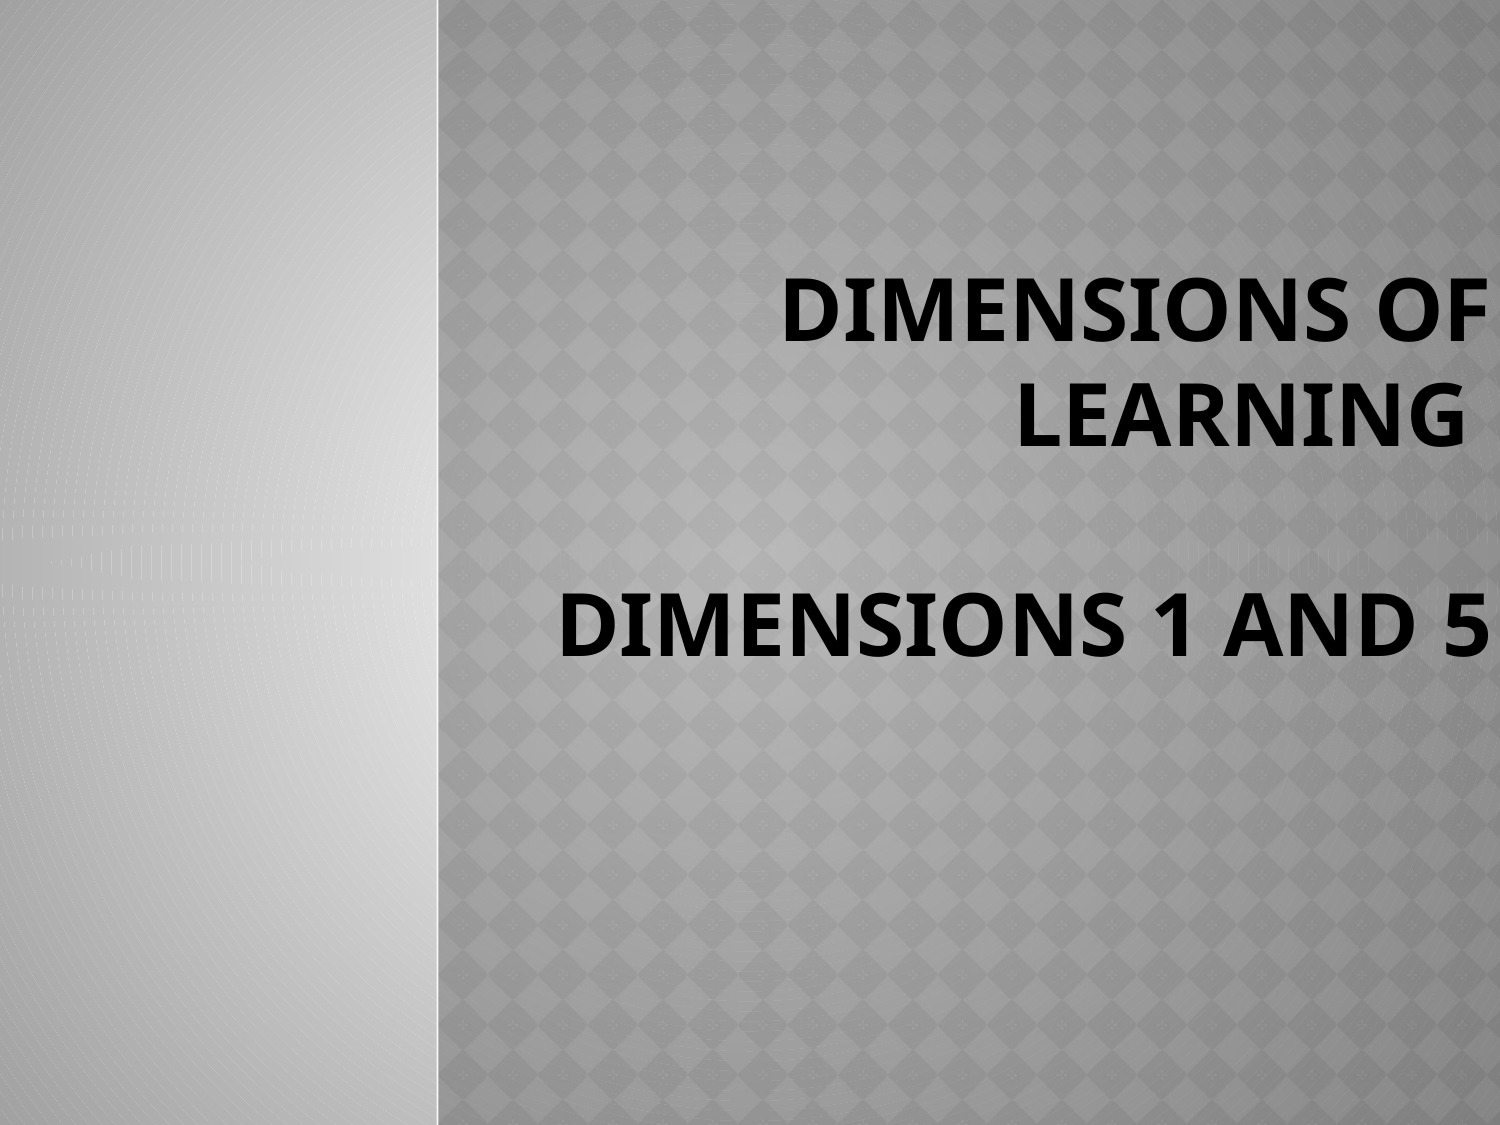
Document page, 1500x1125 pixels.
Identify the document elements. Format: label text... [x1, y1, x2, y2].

title Dimensions of Learning Dimensions 1 and 5 [503, 46, 1500, 675]
